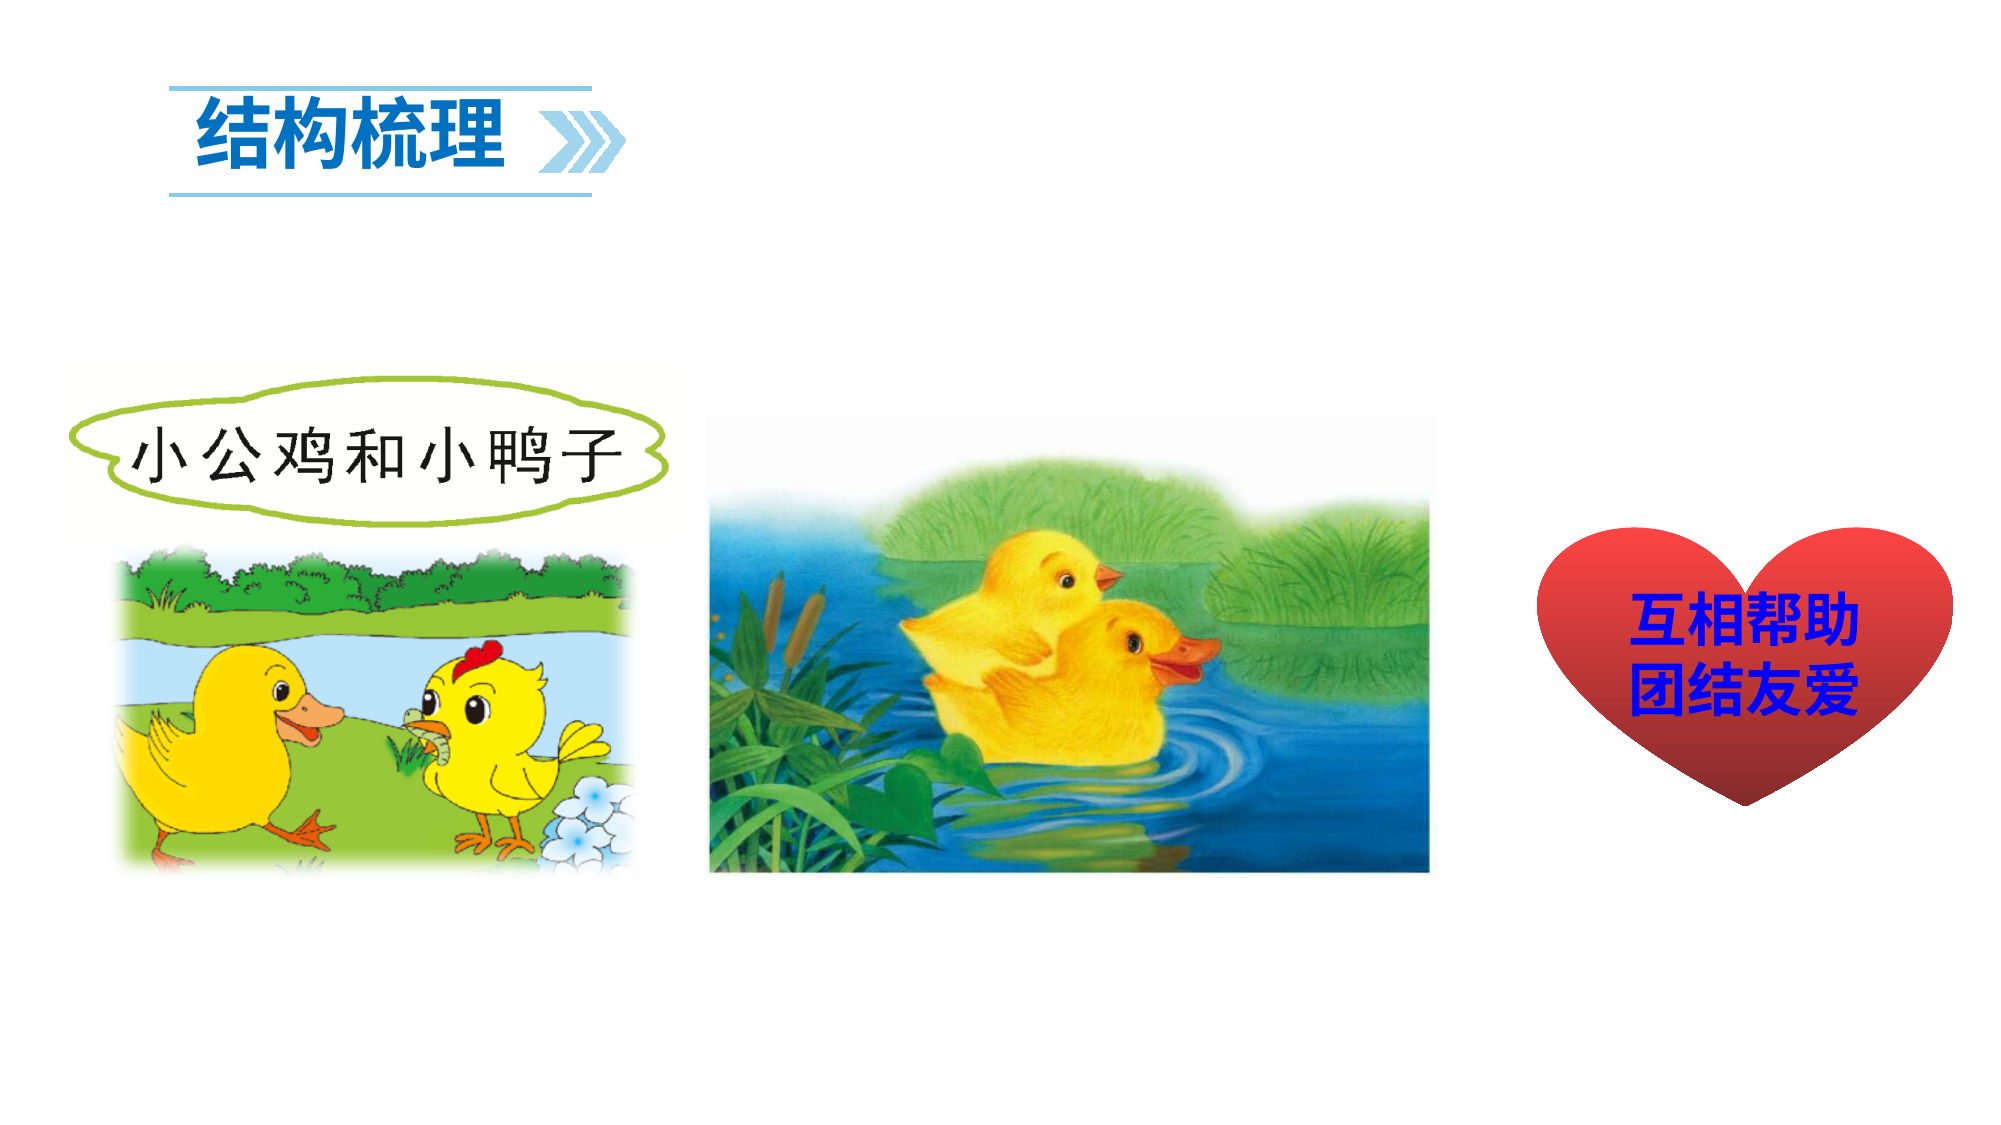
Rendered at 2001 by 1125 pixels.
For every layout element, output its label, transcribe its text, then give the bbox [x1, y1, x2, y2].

picture [705, 415, 1437, 878]
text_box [69, 361, 678, 880]
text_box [139, 76, 626, 197]
text_box 互相帮助 团结友爱 [1536, 526, 1955, 808]
